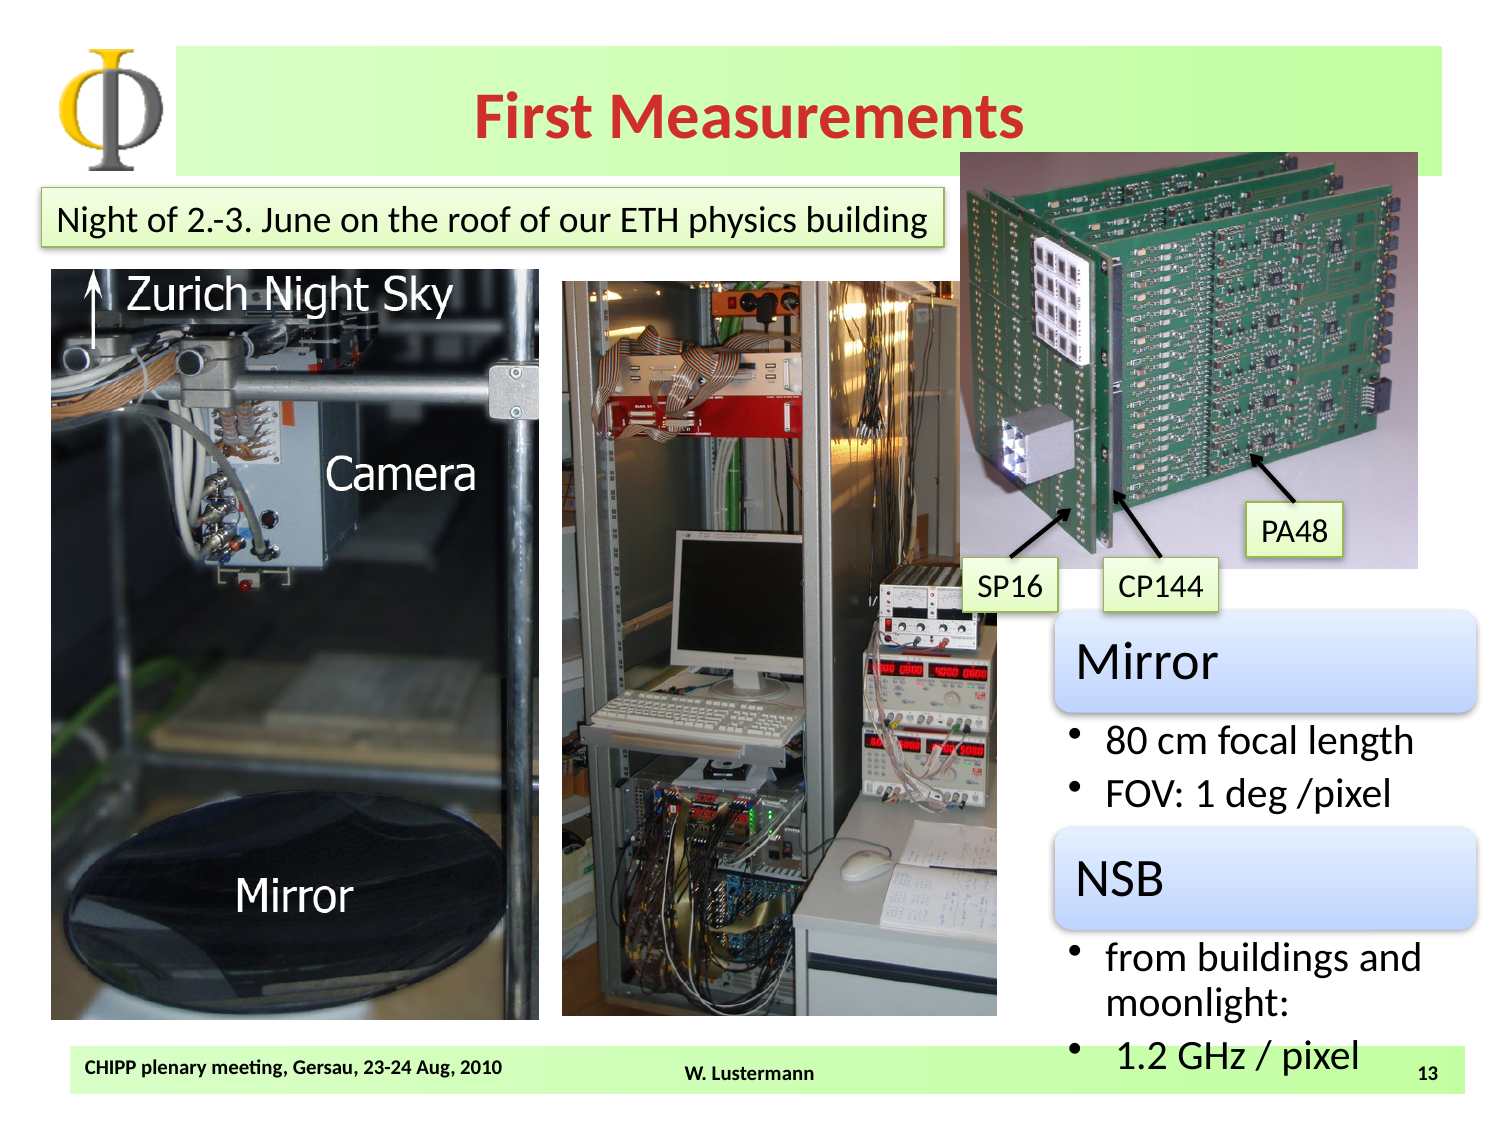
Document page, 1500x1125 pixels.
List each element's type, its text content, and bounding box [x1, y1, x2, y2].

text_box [960, 152, 1419, 611]
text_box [1054, 609, 1477, 1091]
text_box First Measurements [58, 46, 1442, 176]
text_box Night of 2.-3. June on the roof of our ETH physics building [41, 187, 945, 248]
picture [51, 269, 540, 1020]
picture [562, 281, 997, 1016]
